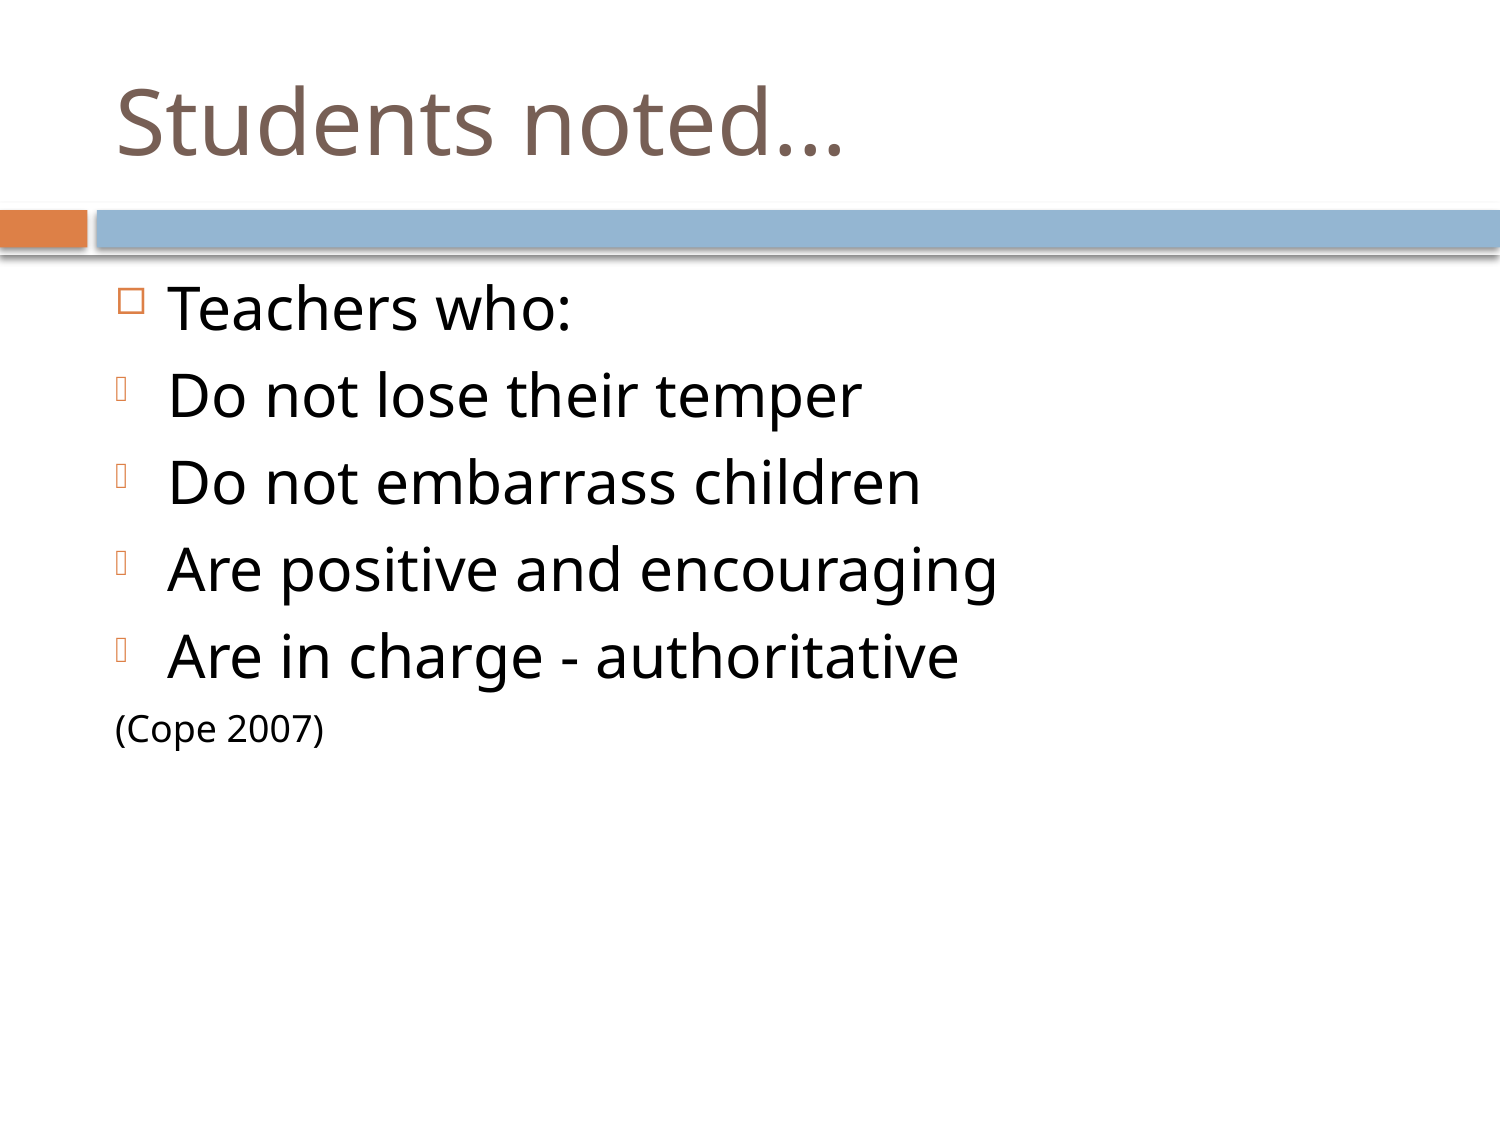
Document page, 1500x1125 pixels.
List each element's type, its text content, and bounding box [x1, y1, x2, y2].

list Teachers who: Do not lose their temper Do not embarrass children Are positive and encouraging Are in charge - authoritative (Cope 2007) [100, 262, 1438, 1000]
title Students noted... [100, 37, 1438, 200]
